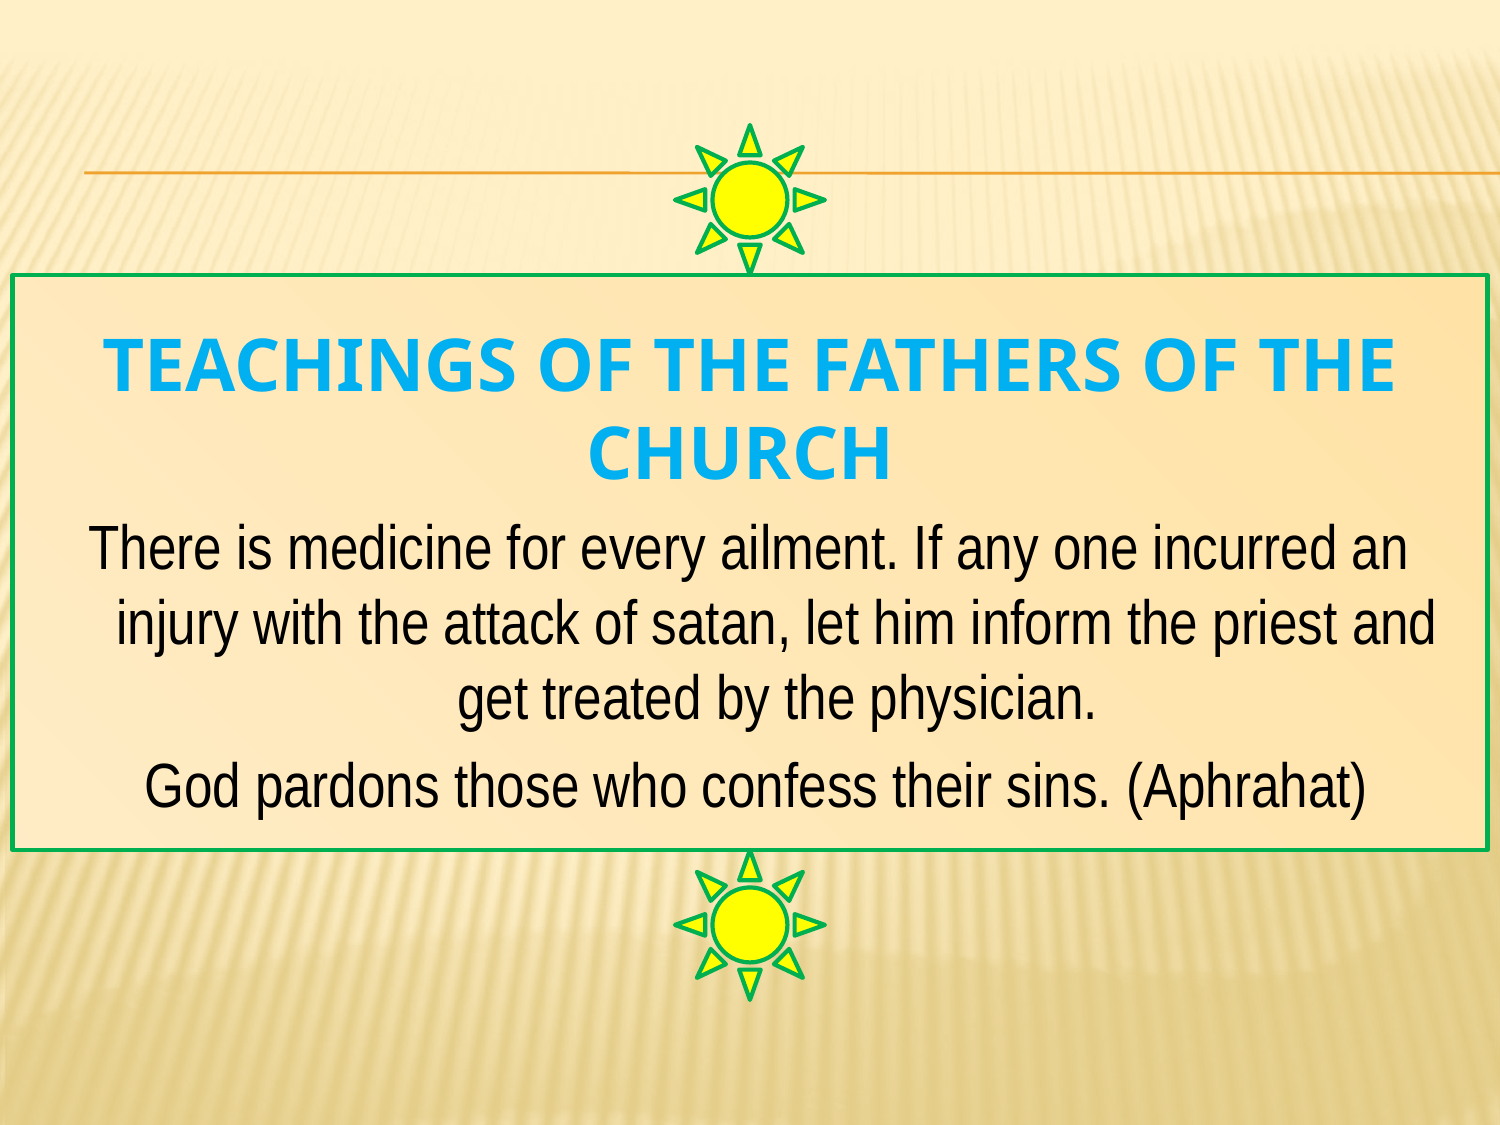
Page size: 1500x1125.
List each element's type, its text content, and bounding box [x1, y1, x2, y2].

text_box [737, 122, 763, 158]
text_box [737, 847, 763, 883]
title Teachings of the Fathers of the Church [0, 337, 1500, 475]
text_box [672, 912, 708, 938]
text_box [792, 187, 828, 213]
list There is medicine for every ailment. If any one incurred an injury with the attack of satan, let him inform the priest and get treated by the physician. God pardons those who confess their sins. (Aphrahat) [12, 500, 1488, 650]
text_box [10, 475, 1490, 852]
text_box [672, 187, 708, 213]
text_box [10, 273, 1490, 337]
text_box [771, 946, 805, 980]
text_box [737, 242, 763, 278]
text_box [792, 912, 828, 938]
text_box [694, 144, 728, 178]
text_box [694, 946, 728, 980]
text_box [694, 869, 728, 903]
text_box [737, 967, 763, 1003]
text_box [710, 160, 790, 240]
text_box [771, 221, 805, 255]
text_box [771, 869, 805, 903]
text_box [710, 885, 790, 965]
text_box [771, 144, 805, 178]
text_box [694, 221, 728, 255]
